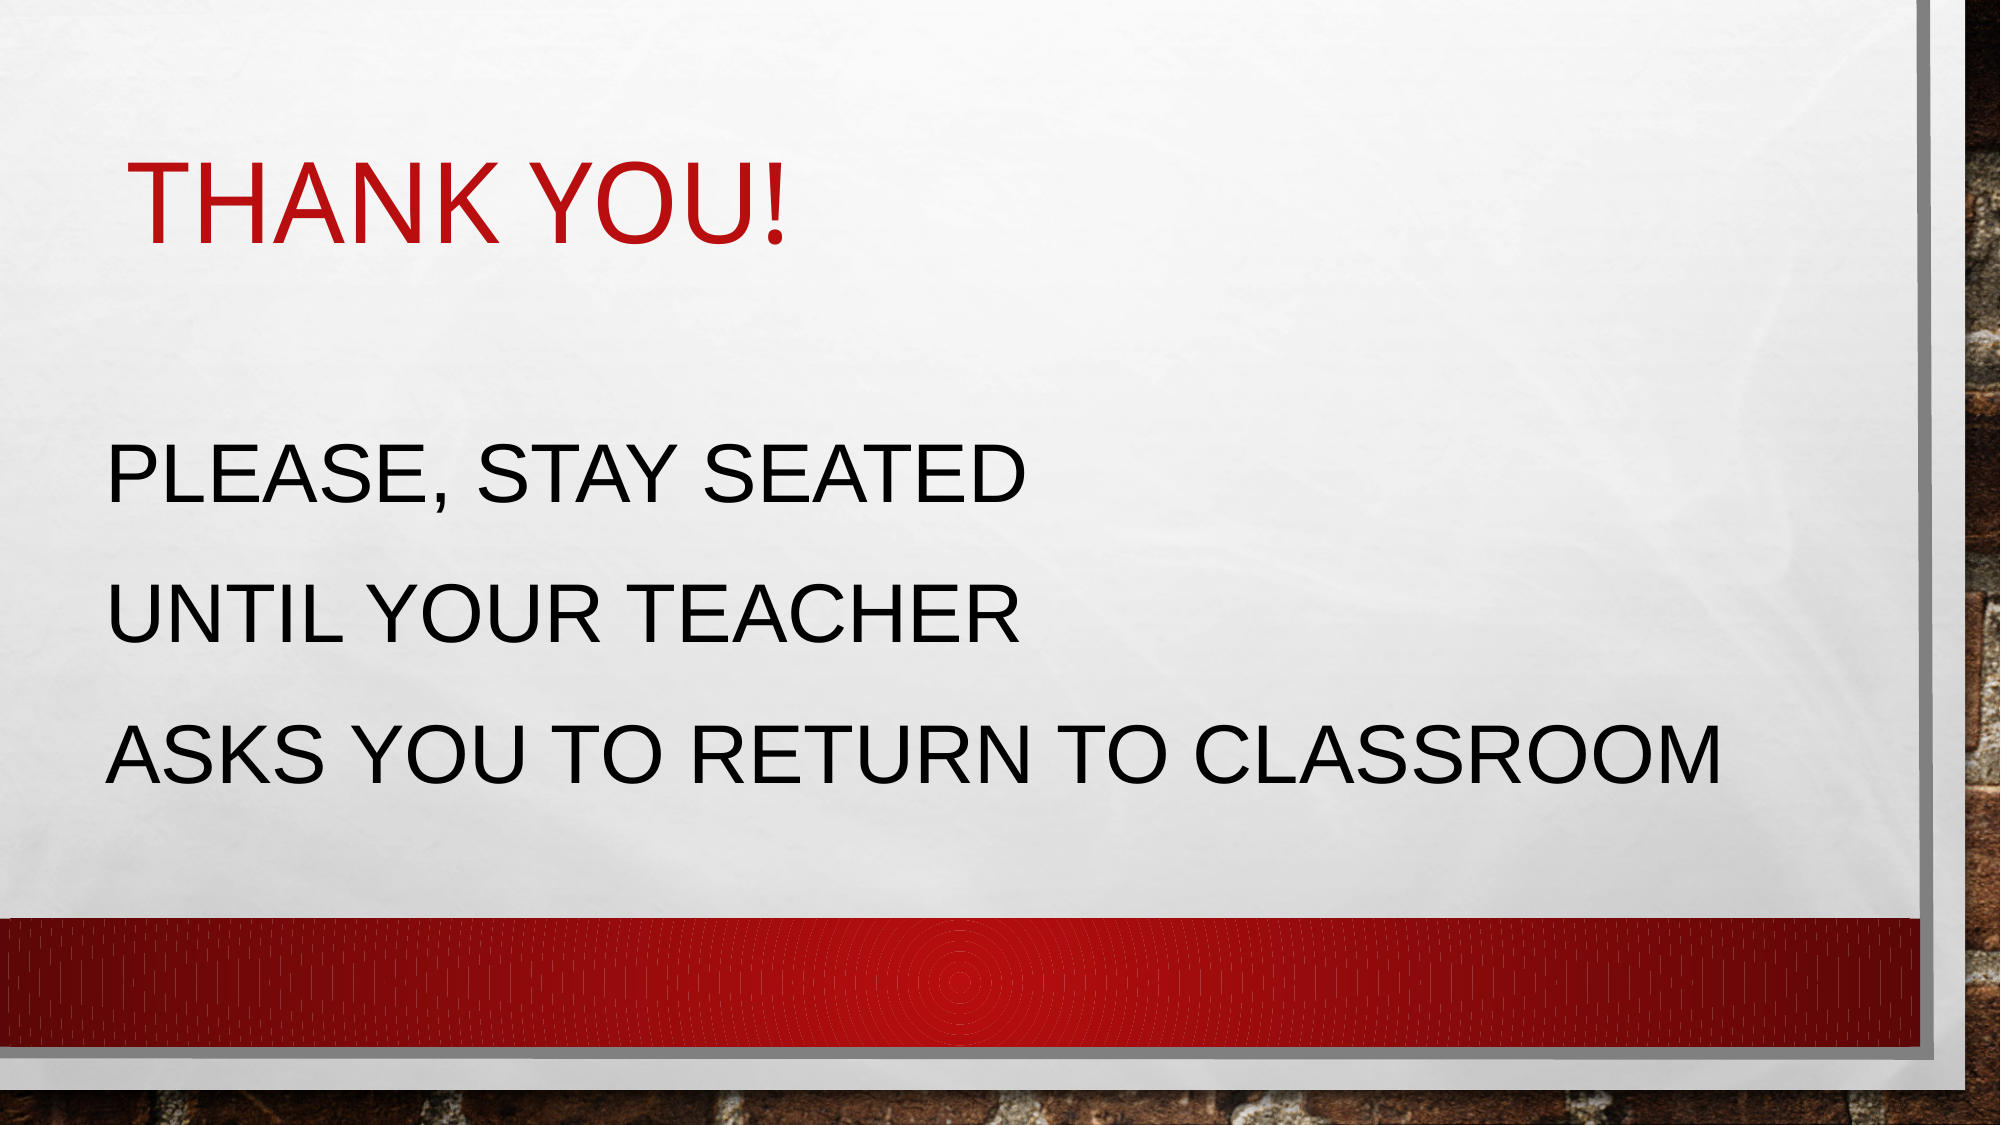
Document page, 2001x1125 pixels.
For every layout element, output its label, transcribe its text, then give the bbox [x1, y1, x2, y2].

title Thank you! [112, 112, 1818, 302]
list Please, stay seated until your teacher asks you to return to classroom [90, 327, 1873, 872]
picture [0, 0, 2000, 1125]
